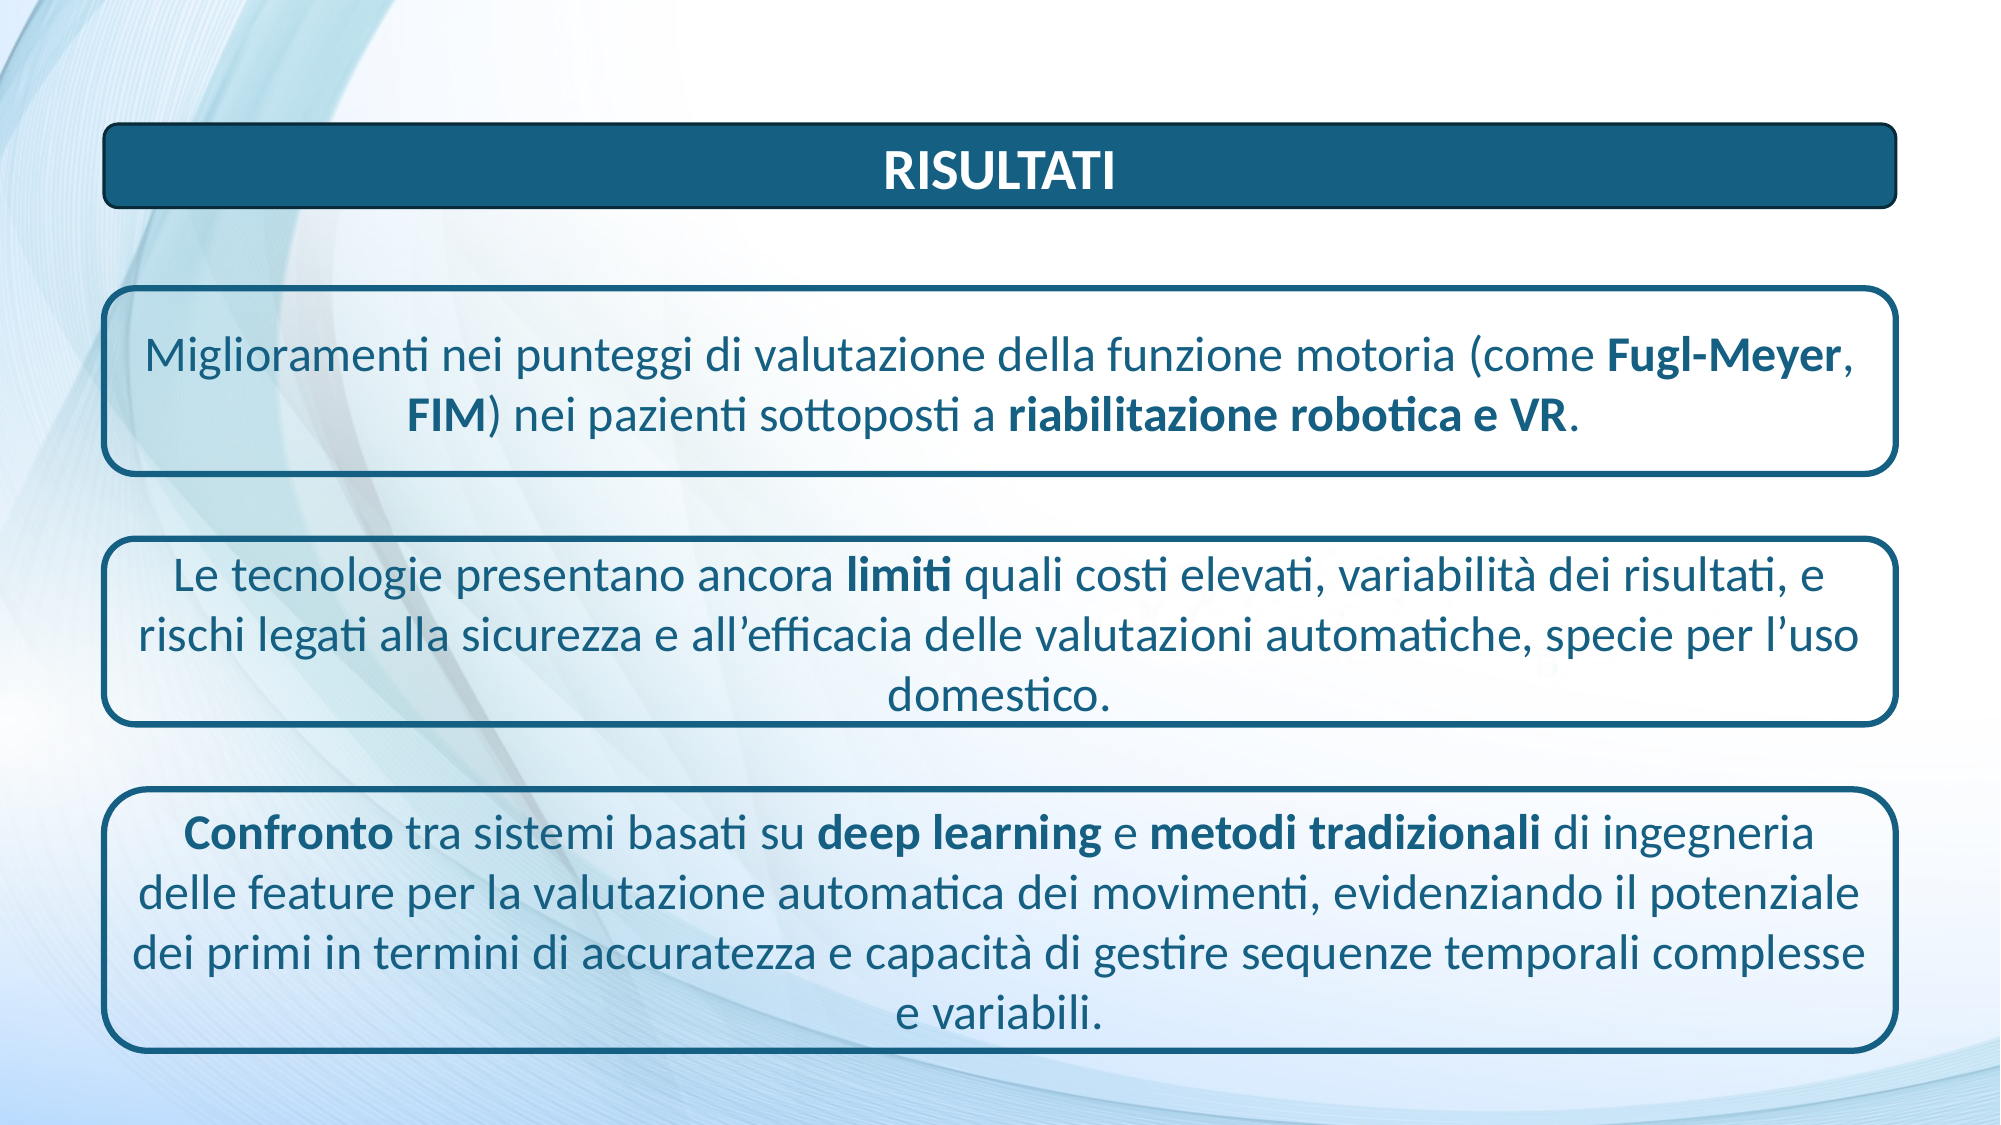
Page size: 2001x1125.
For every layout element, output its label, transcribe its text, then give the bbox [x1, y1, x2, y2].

text_box RISULTATI [102, 122, 1898, 210]
text_box Miglioramenti nei punteggi di valutazione della funzione motoria (come Fugl-Meyer, FIM) nei pazienti sottoposti a riabilitazione robotica e VR. [102, 286, 1898, 476]
text_box Le tecnologie presentano ancora limiti quali costi elevati, variabilità dei risultati, e rischi legati alla sicurezza e all’efficacia delle valutazioni automatiche, specie per l’uso domestico. [102, 537, 1898, 726]
text_box Confronto tra sistemi basati su deep learning e metodi tradizionali di ingegneria delle feature per la valutazione automatica dei movimenti, evidenziando il potenziale dei primi in termini di accuratezza e capacità di gestire sequenze temporali complesse e variabili. [102, 787, 1898, 1053]
